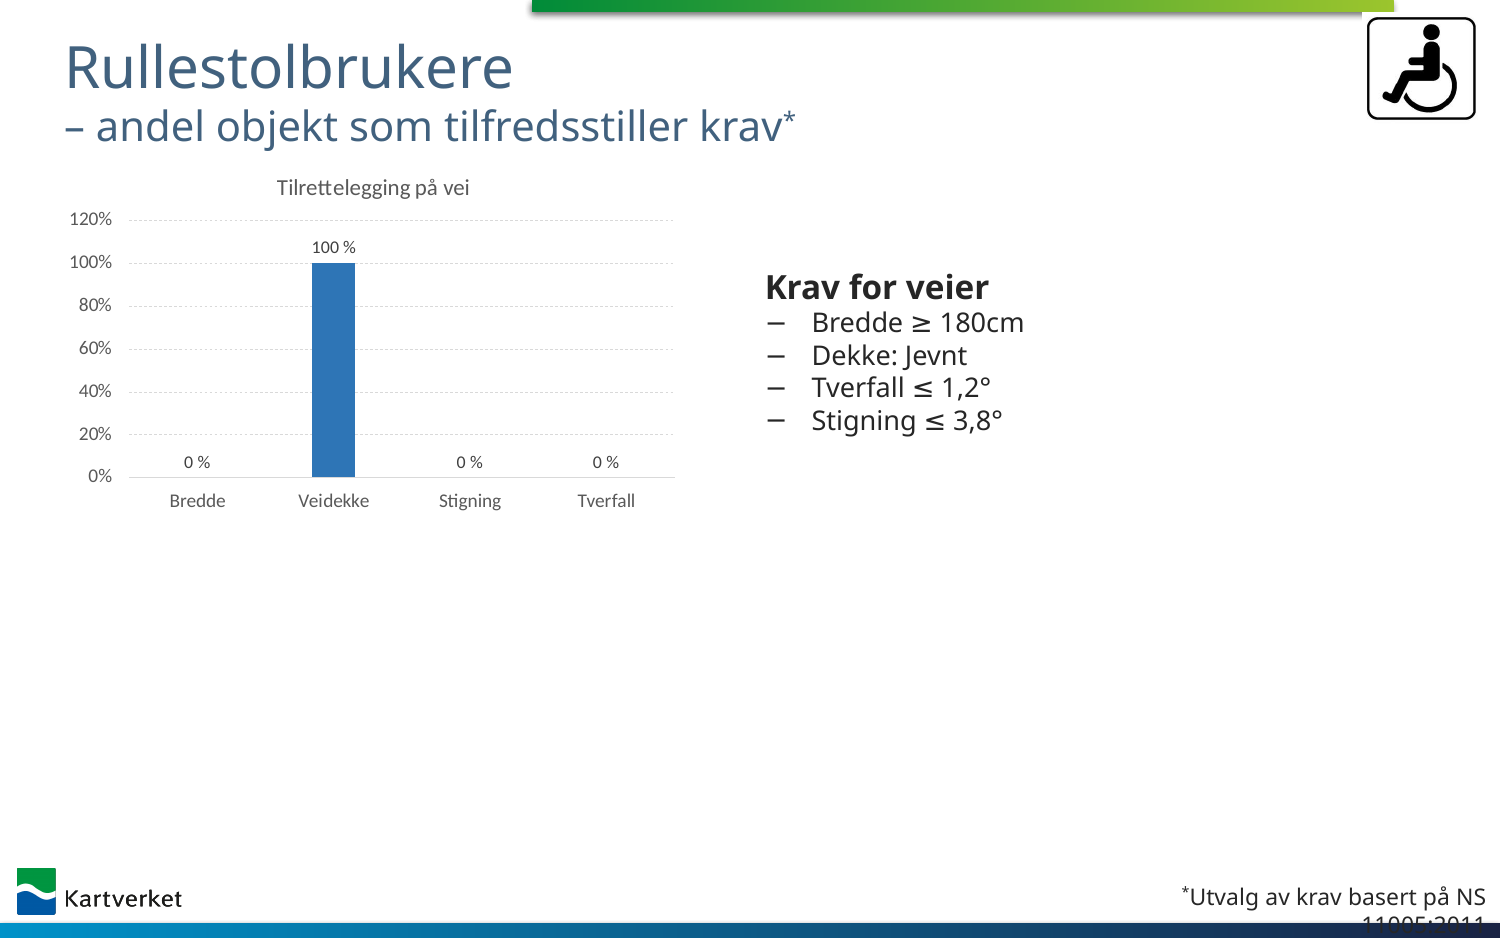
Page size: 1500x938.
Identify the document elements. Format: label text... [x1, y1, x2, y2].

text_box Rullestolbrukere – andel objekt som tilfredsstiller krav* [49, 25, 1431, 158]
text_box *Utvalg av krav basert på NS 11005:2011 [1068, 873, 1500, 938]
picture [62, 166, 685, 519]
text_box Krav for veier Bredde ≥ 180cm Dekke: Jevnt Tverfall ≤ 1,2° Stigning ≤ 3,8° [750, 258, 1234, 444]
picture [1362, 12, 1481, 126]
